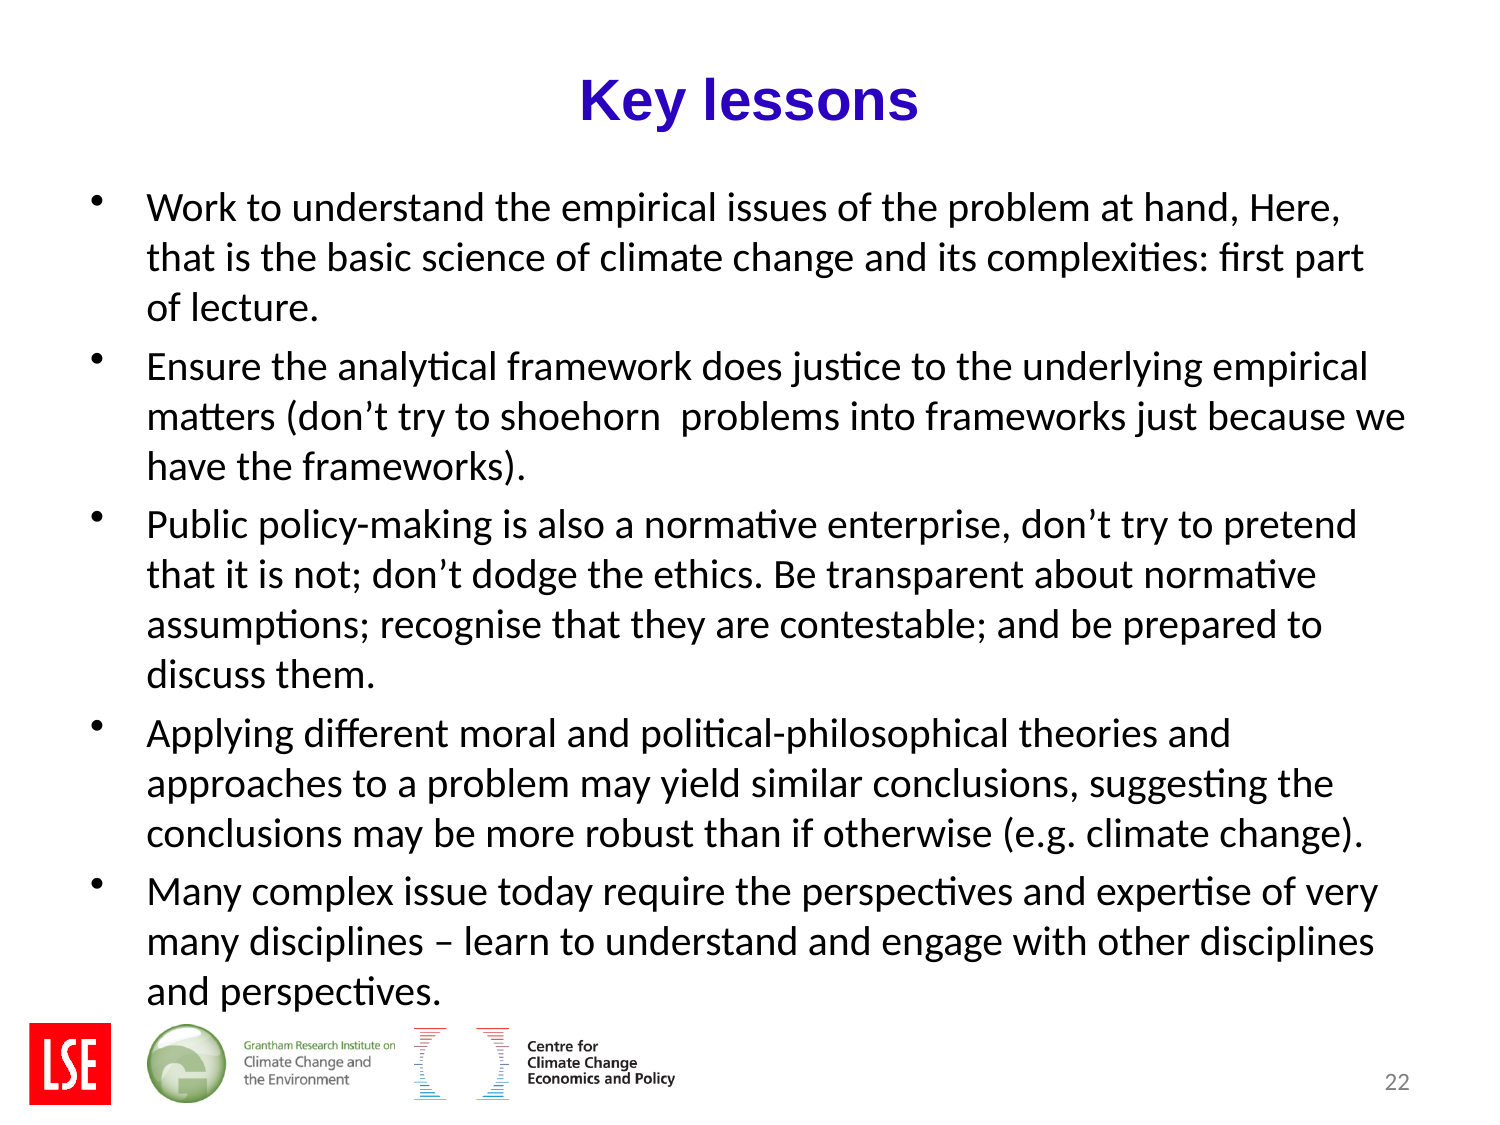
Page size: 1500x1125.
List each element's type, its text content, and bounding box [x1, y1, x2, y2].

picture [147, 1024, 395, 1103]
title Key lessons [75, 45, 1425, 149]
picture [414, 1028, 675, 1100]
list Work to understand the empirical issues of the problem at hand, Here, that is the basic science of climate change and its complexities: first part of lecture. Ensure the analytical framework does justice to the underlying empirical matters (don’t try to shoehorn problems into frameworks just because we have the frameworks). Public policy-making is also a normative enterprise, don’t try to pretend that it is not; don’t dodge the ethics. Be transparent about normative assumptions; recognise that they are contestable; and be prepared to discuss them. Applying different moral and political-philosophical theories and approaches to a problem may yield similar conclusions, suggesting the conclusions may be more robust than if otherwise (e.g. climate change). Many complex issue today require the perspectives and expertise of very many disciplines – learn to understand and engage with other disciplines and perspectives. [75, 172, 1425, 994]
